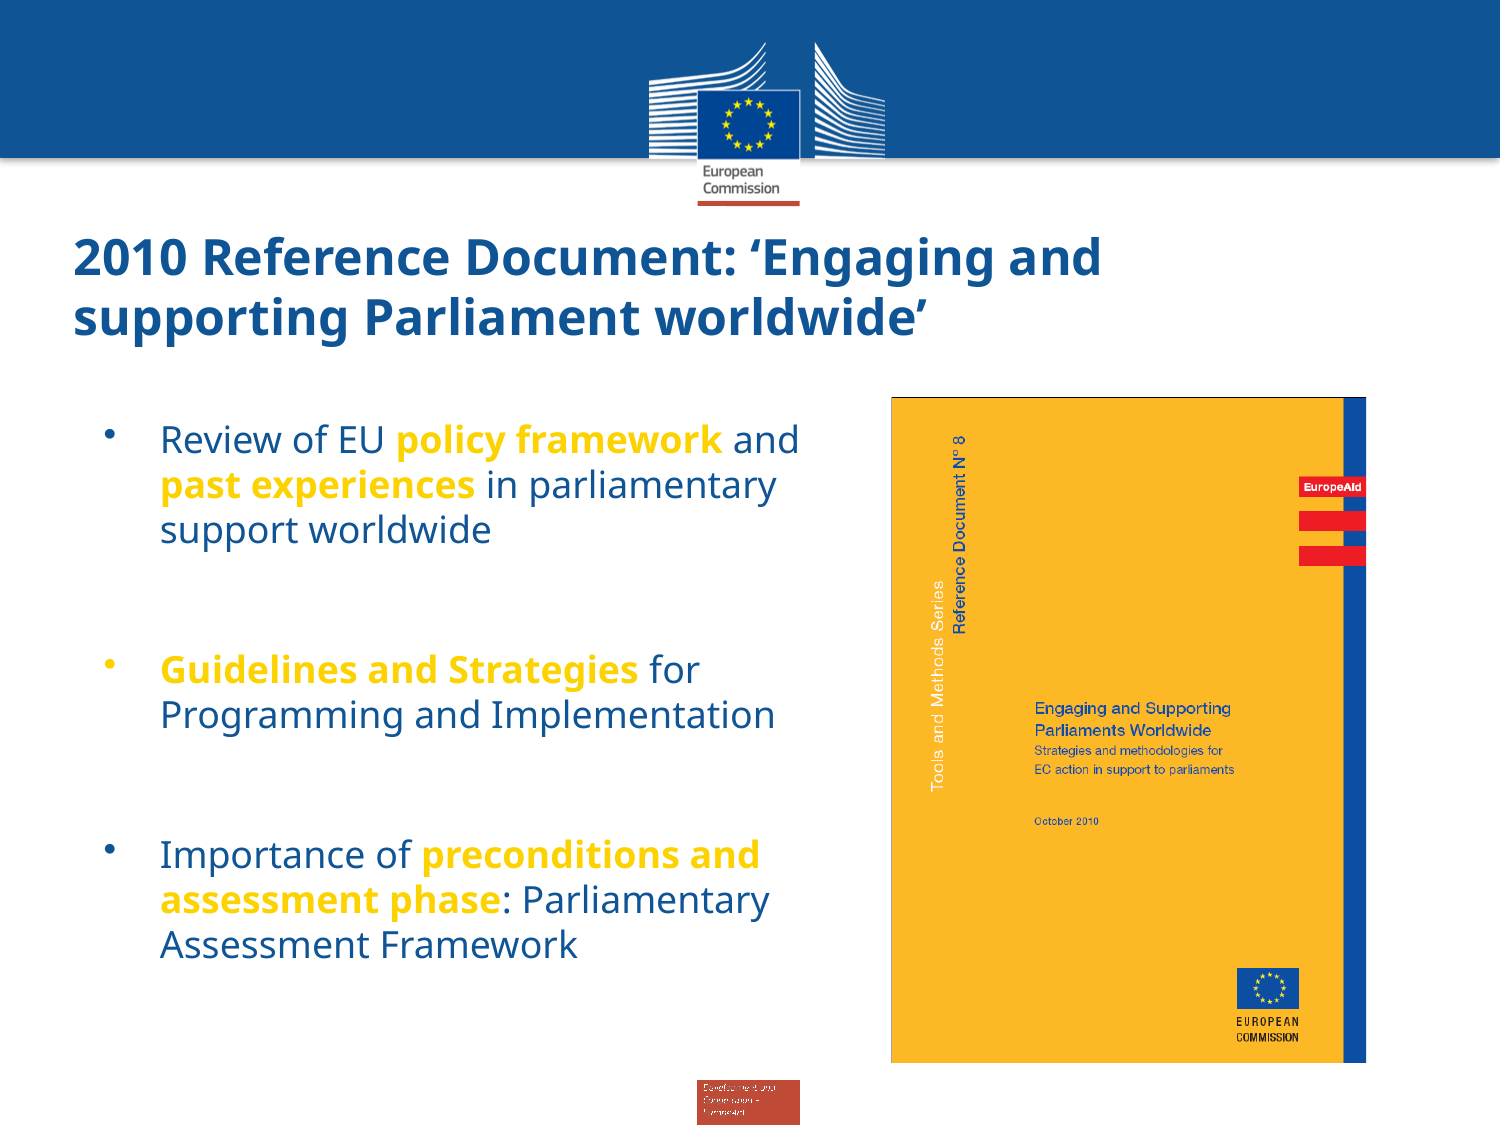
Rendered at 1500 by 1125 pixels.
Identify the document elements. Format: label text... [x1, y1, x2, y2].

list Review of EU policy framework and past experiences in parliamentary support worldwide Guidelines and Strategies for Programming and Implementation Importance of preconditions and assessment phase: Parliamentary Assessment Framework [88, 408, 821, 1008]
picture [649, 42, 885, 208]
title 2010 Reference Document: ‘Engaging and supporting Parliament worldwide’ [0, 208, 1350, 362]
picture [698, 1082, 798, 1123]
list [891, 396, 1367, 1063]
